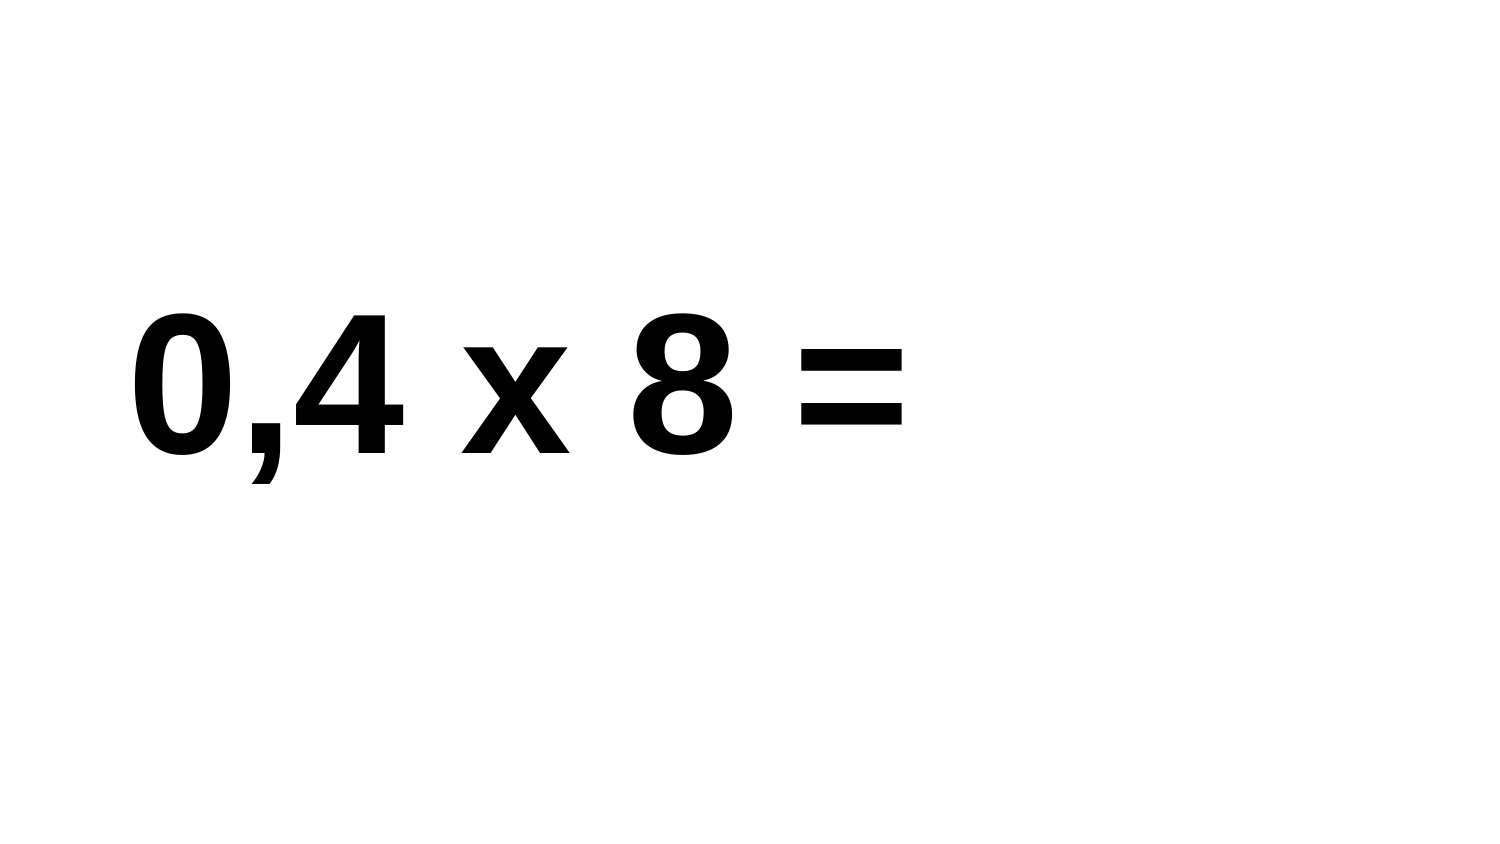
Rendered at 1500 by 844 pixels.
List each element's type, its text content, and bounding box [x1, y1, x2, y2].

text_box 0,4 x 8 = [112, 318, 1388, 509]
